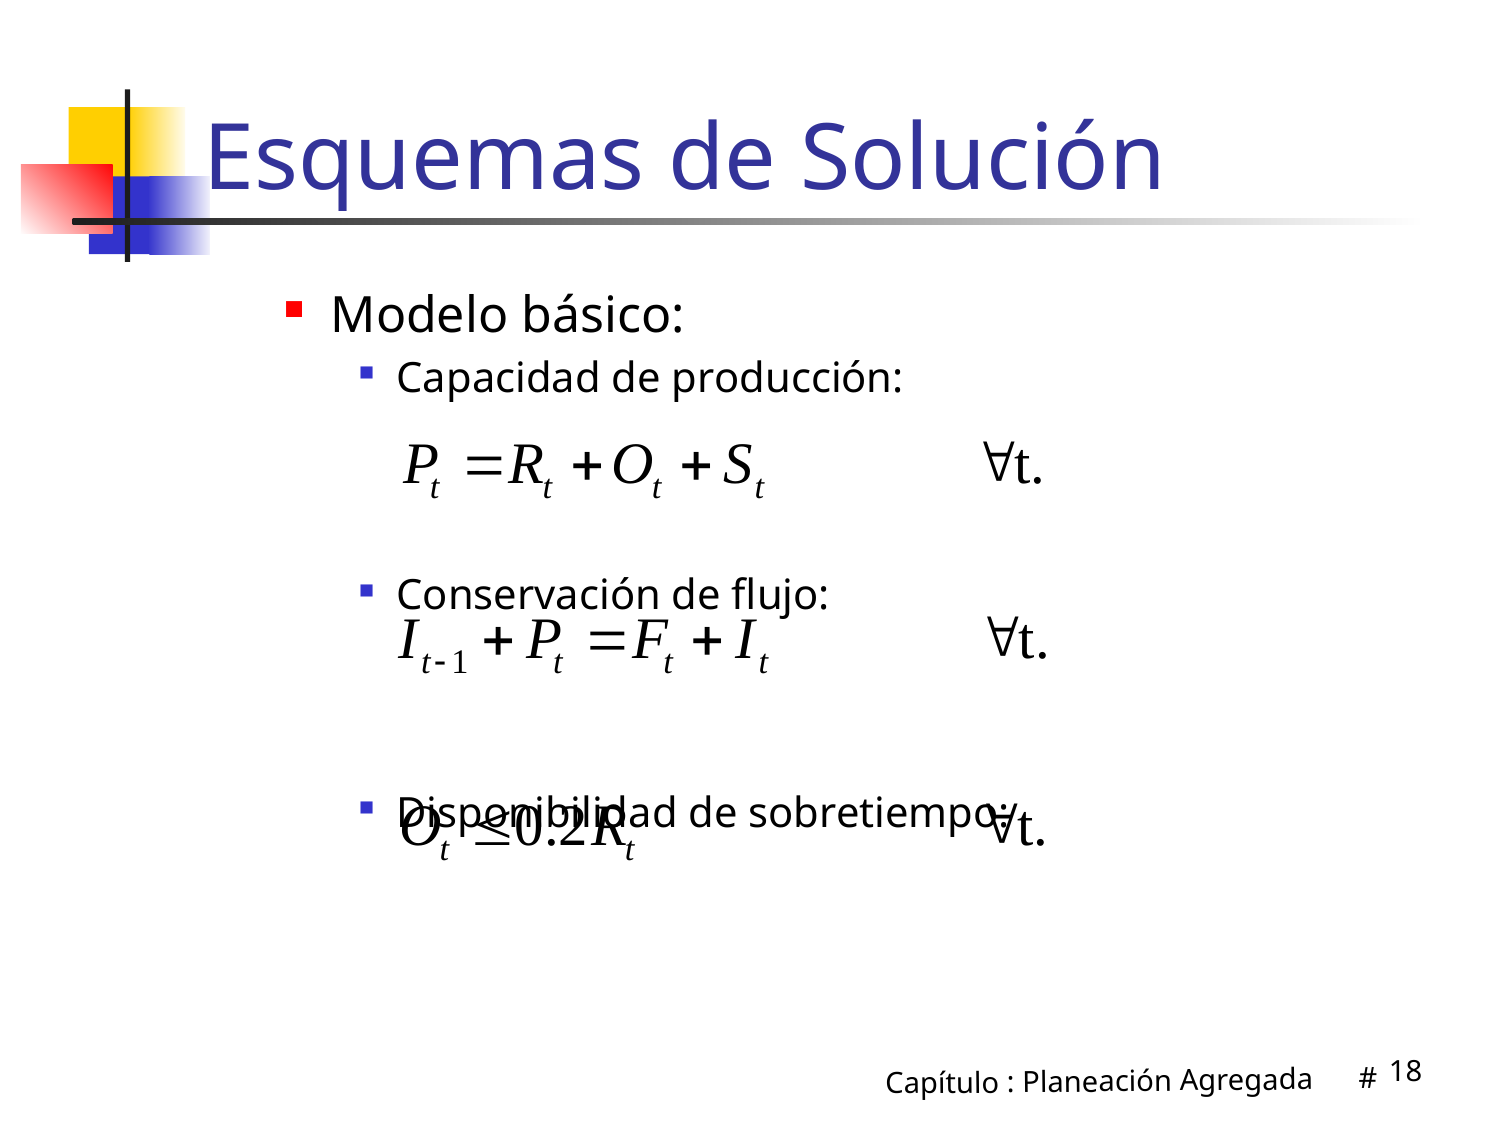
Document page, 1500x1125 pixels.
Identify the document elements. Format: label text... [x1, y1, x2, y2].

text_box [392, 424, 1055, 514]
footer Capítulo : Planeación Agregada # [836, 1028, 1427, 1109]
title Esquemas de Solución [188, 27, 1468, 216]
list Modelo básico: Capacidad de producción: Conservación de flujo: Disponibilidad de sobretiempo: [193, 274, 1470, 1007]
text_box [391, 786, 1055, 876]
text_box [387, 599, 1060, 689]
slide_number 18 [1124, 1024, 1438, 1101]
